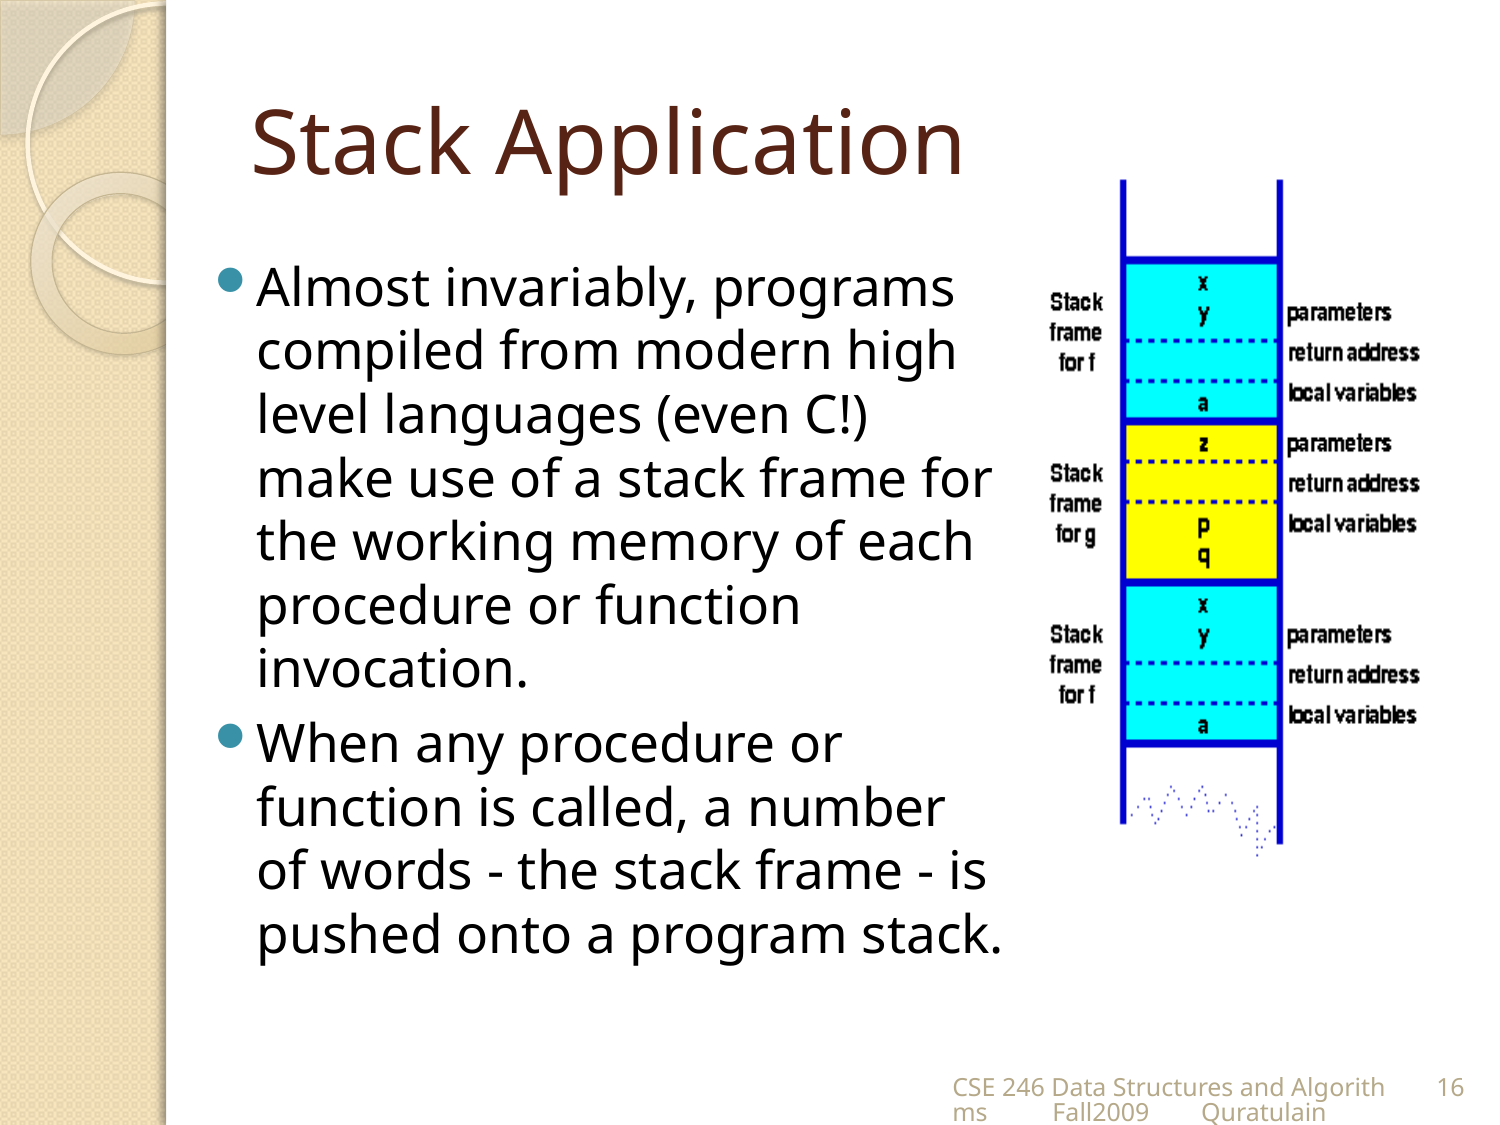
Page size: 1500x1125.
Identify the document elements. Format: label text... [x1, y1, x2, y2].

picture [1030, 152, 1440, 880]
list Almost invariably, programs compiled from modern high level languages (even C!) make use of a stack frame for the working memory of each procedure or function invocation. When any procedure or function is called, a number of words - the stack frame - is pushed onto a program stack. [187, 246, 1025, 1000]
footer CSE 246 Data Structures and Algorithms Fall2009 Quratulain [937, 1034, 1413, 1113]
title Stack Application [235, 45, 1466, 233]
slide_number 16 [1413, 1034, 1488, 1113]
